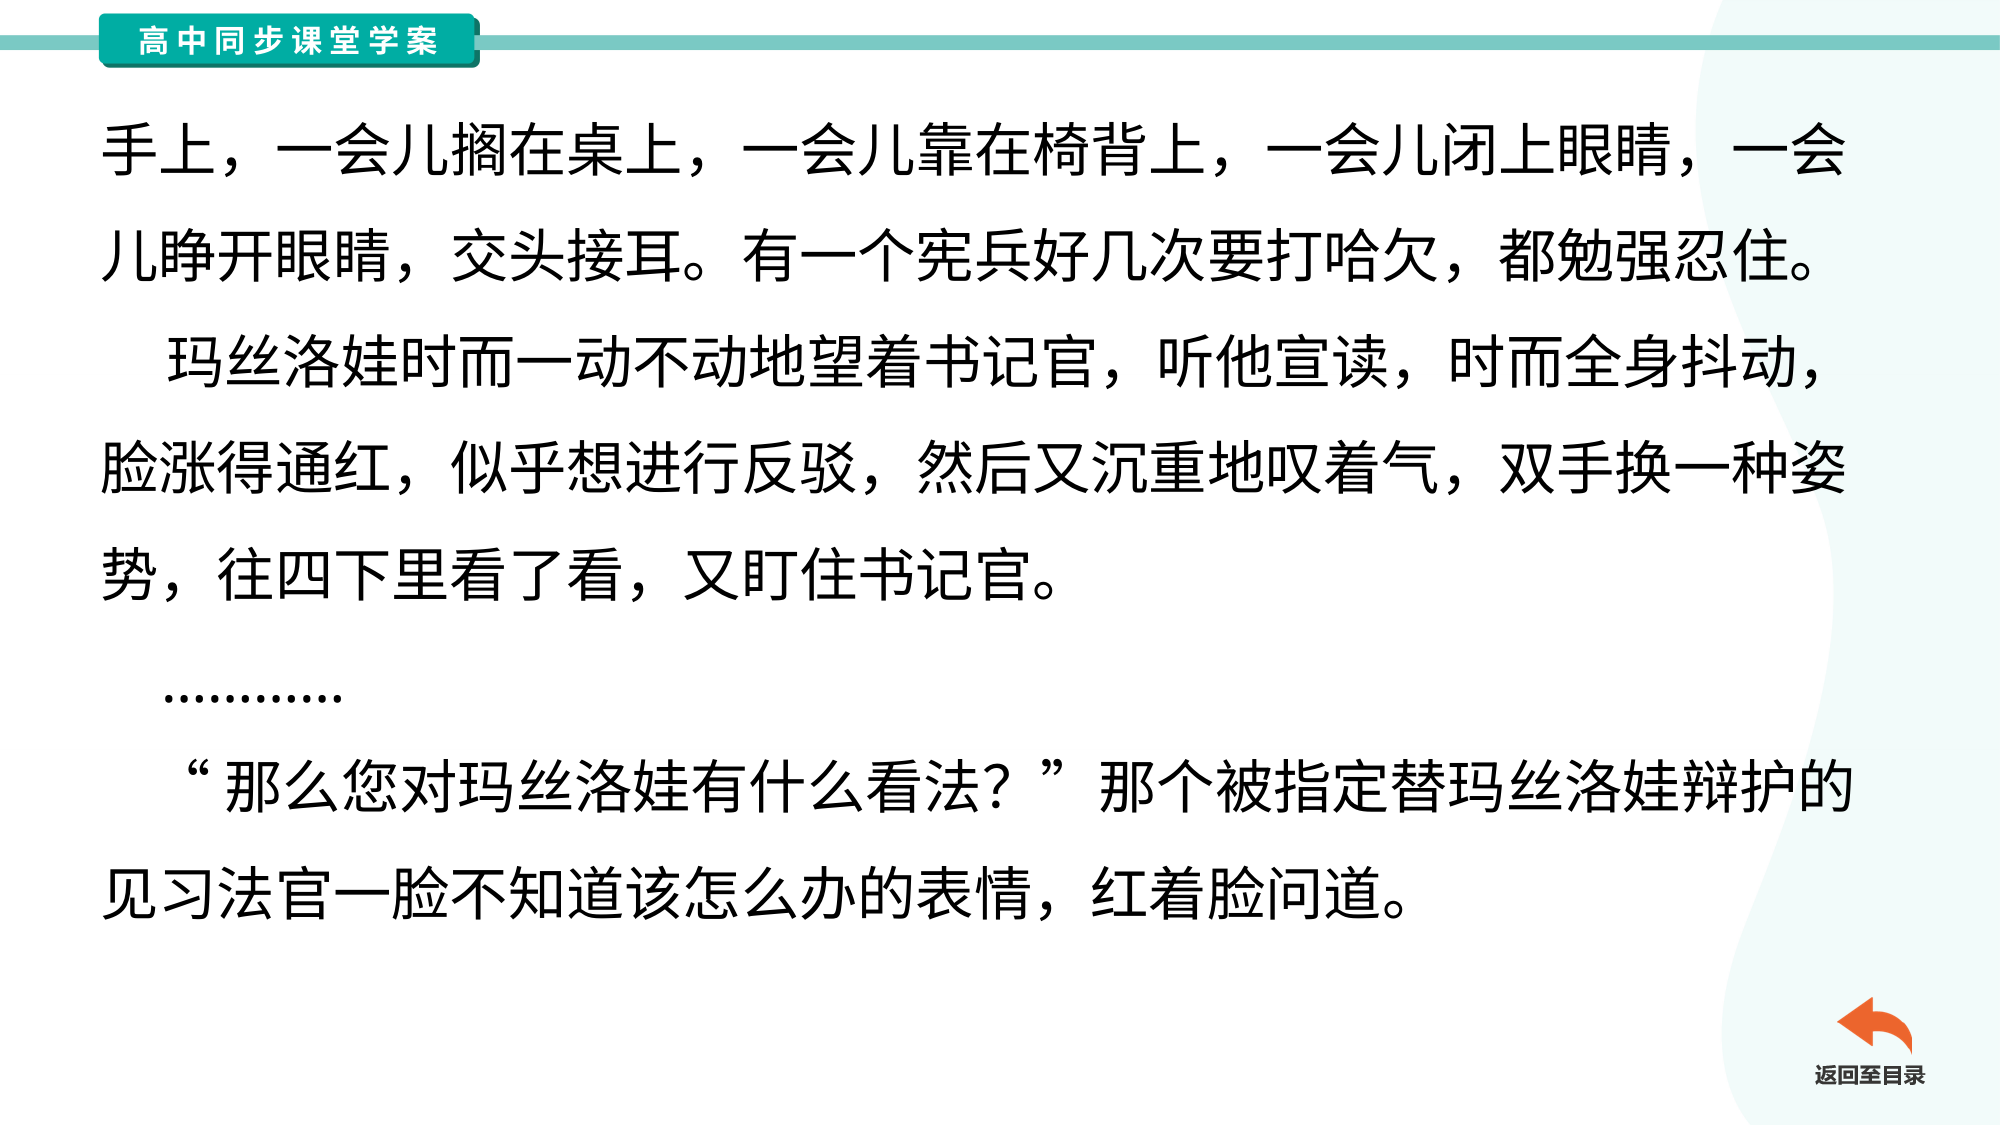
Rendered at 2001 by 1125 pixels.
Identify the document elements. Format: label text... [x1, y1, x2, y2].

text_box 手上，一会儿搁在桌上，一会儿靠在椅背上，一会儿闭上眼睛，一会 儿睁开眼睛，交头接耳。有一个宪兵好几次要打哈欠，都勉强忍住。 玛丝洛娃时而一动不动地望着书记官，听他宣读，时而全身抖动， 脸涨得通红，似乎想进行反驳，然后又沉重地叹着气，双手换一种姿 势，往四下里看了看，又盯住书记官。 ………… “那么您对玛丝洛娃有什么看法？”那个被指定替玛丝洛娃辩护的 见习法官一脸不知道该怎么办的表情，红着脸问道。 [100, 76, 1899, 927]
picture [0, 0, 2000, 1125]
